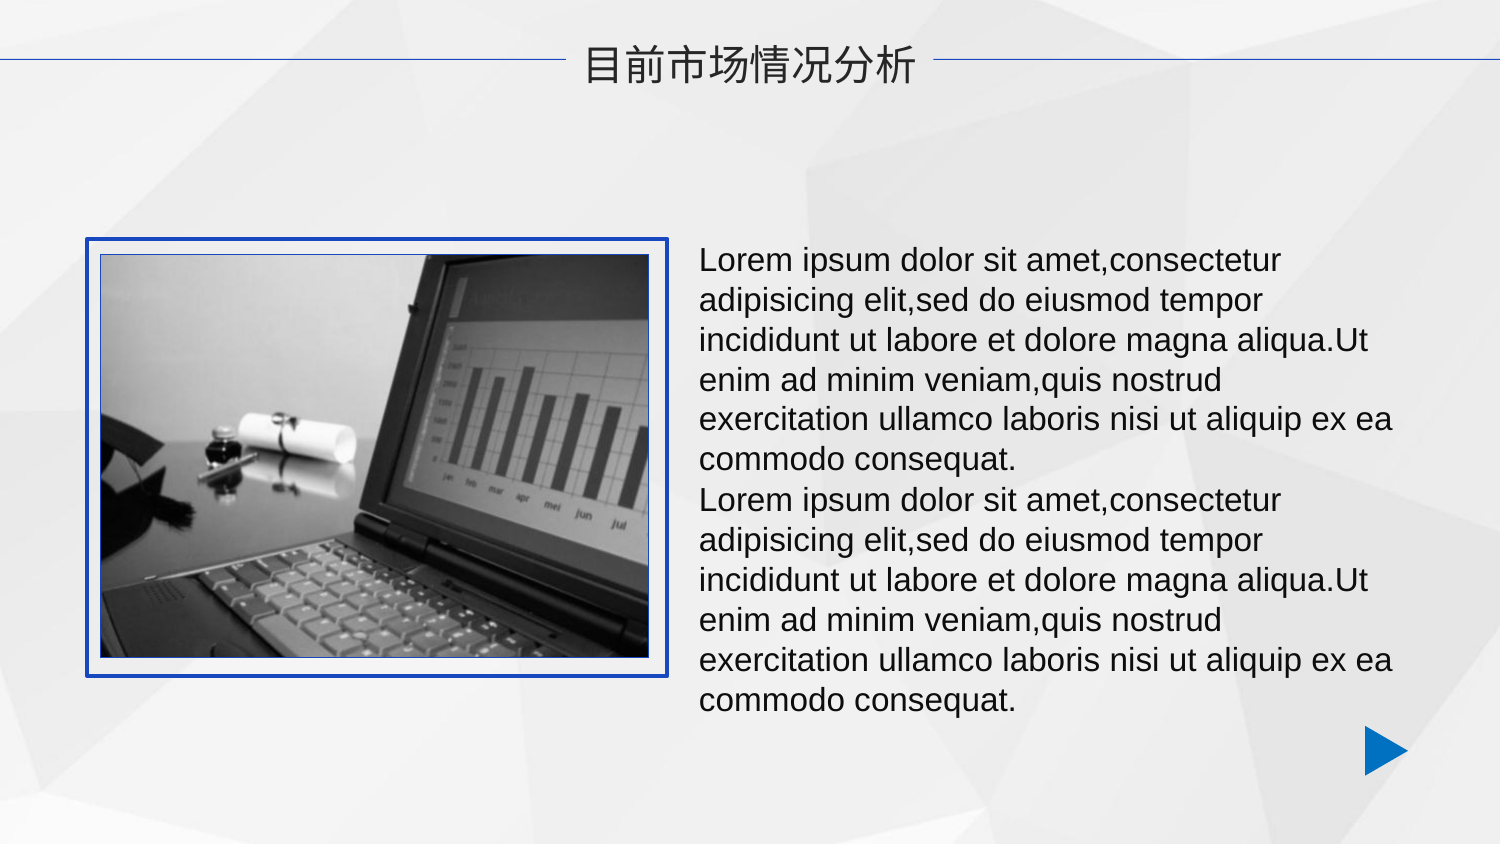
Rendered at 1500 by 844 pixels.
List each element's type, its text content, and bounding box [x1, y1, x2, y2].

picture [0, 0, 1500, 844]
text_box [1362, 724, 1411, 778]
text_box [85, 237, 669, 678]
text_box Lorem ipsum dolor sit amet,consectetur adipisicing elit,sed do eiusmod tempor incididunt ut labore et dolore magna aliqua.Ut enim ad minim veniam,quis nostrud exercitation ullamco laboris nisi ut aliquip ex ea commodo consequat. [684, 230, 1418, 471]
text_box Lorem ipsum dolor sit amet,consectetur adipisicing elit,sed do eiusmod tempor incididunt ut labore et dolore magna aliqua.Ut enim ad minim veniam,quis nostrud exercitation ullamco laboris nisi ut aliquip ex ea commodo consequat. [684, 471, 1418, 726]
text_box 目前市场情况分析 [568, 31, 932, 97]
